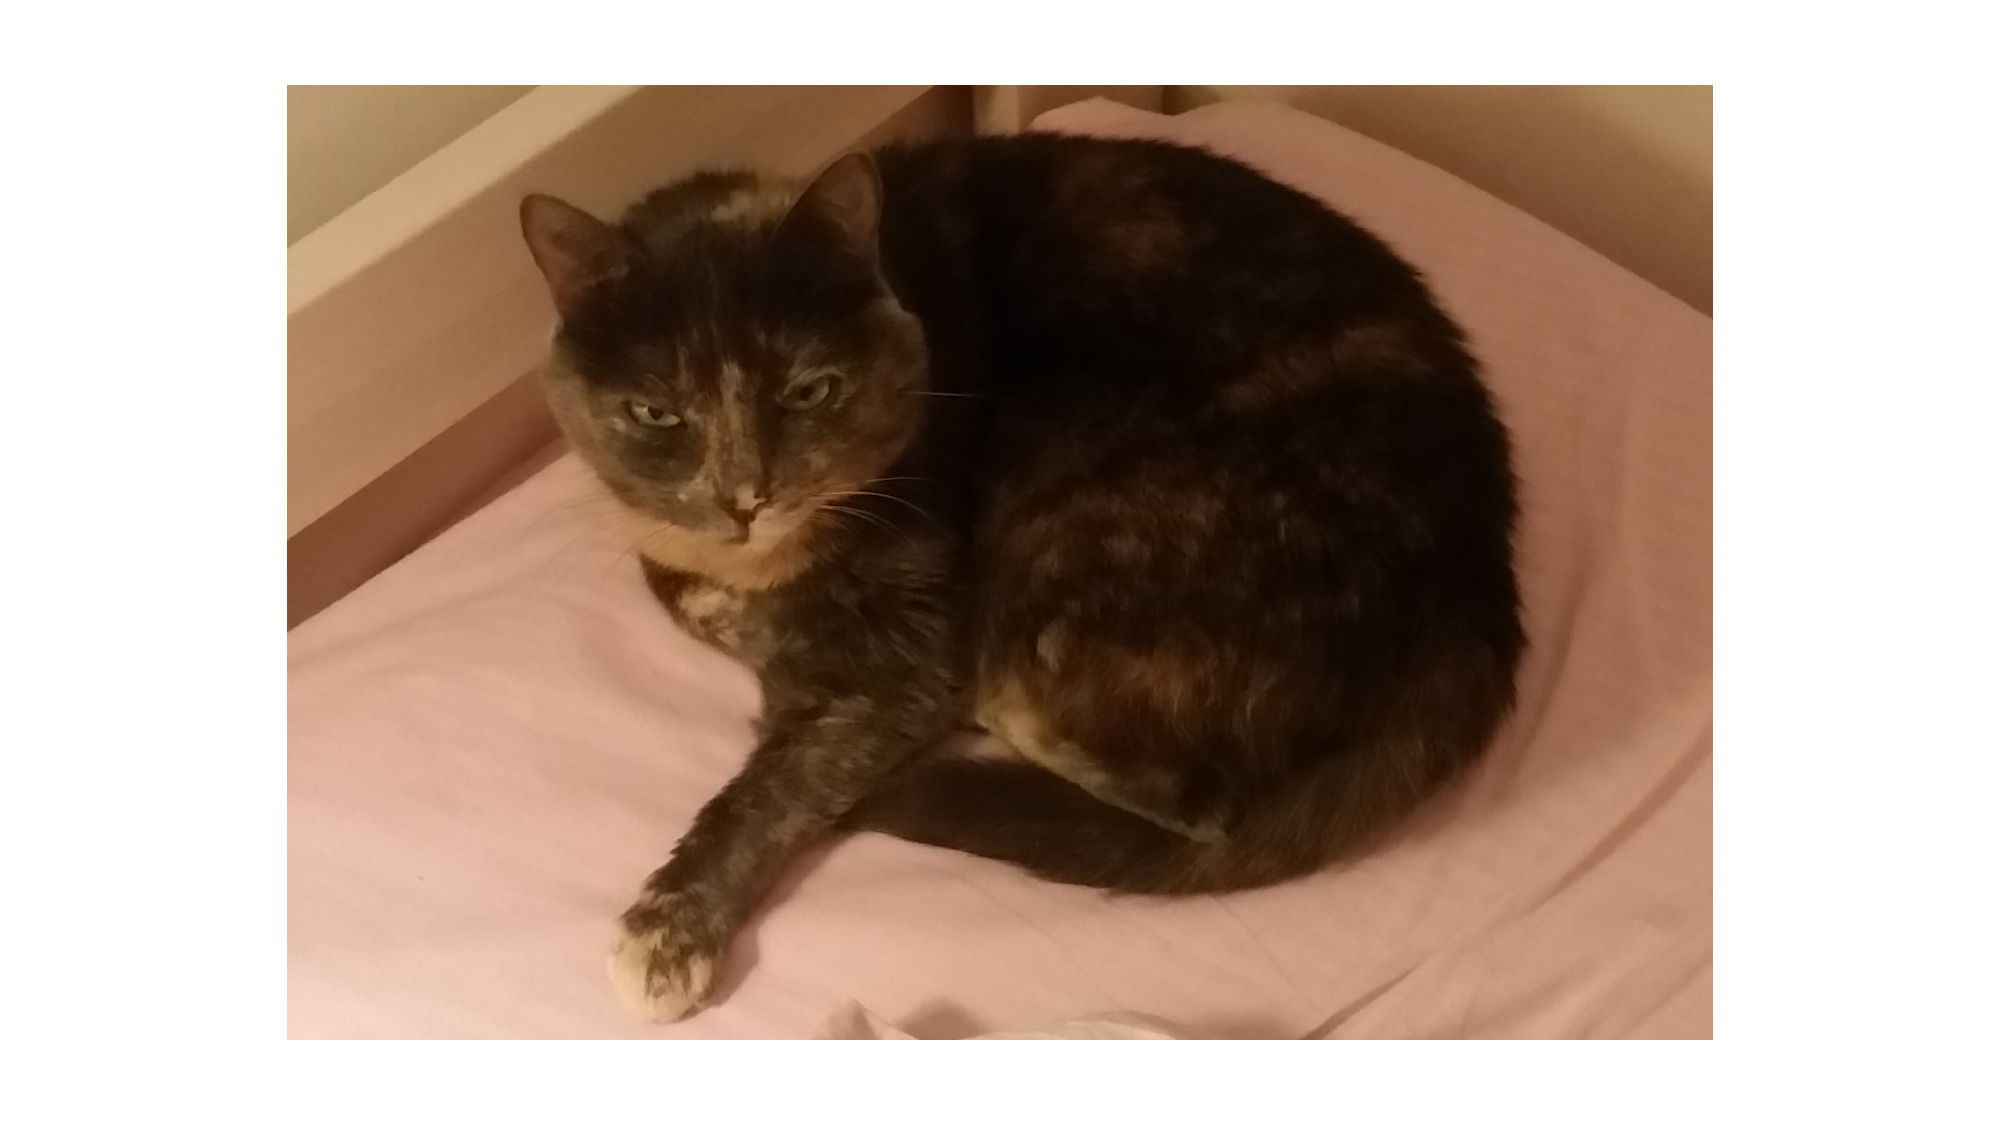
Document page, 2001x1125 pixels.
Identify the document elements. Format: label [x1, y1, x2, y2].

list [287, 85, 1713, 1040]
